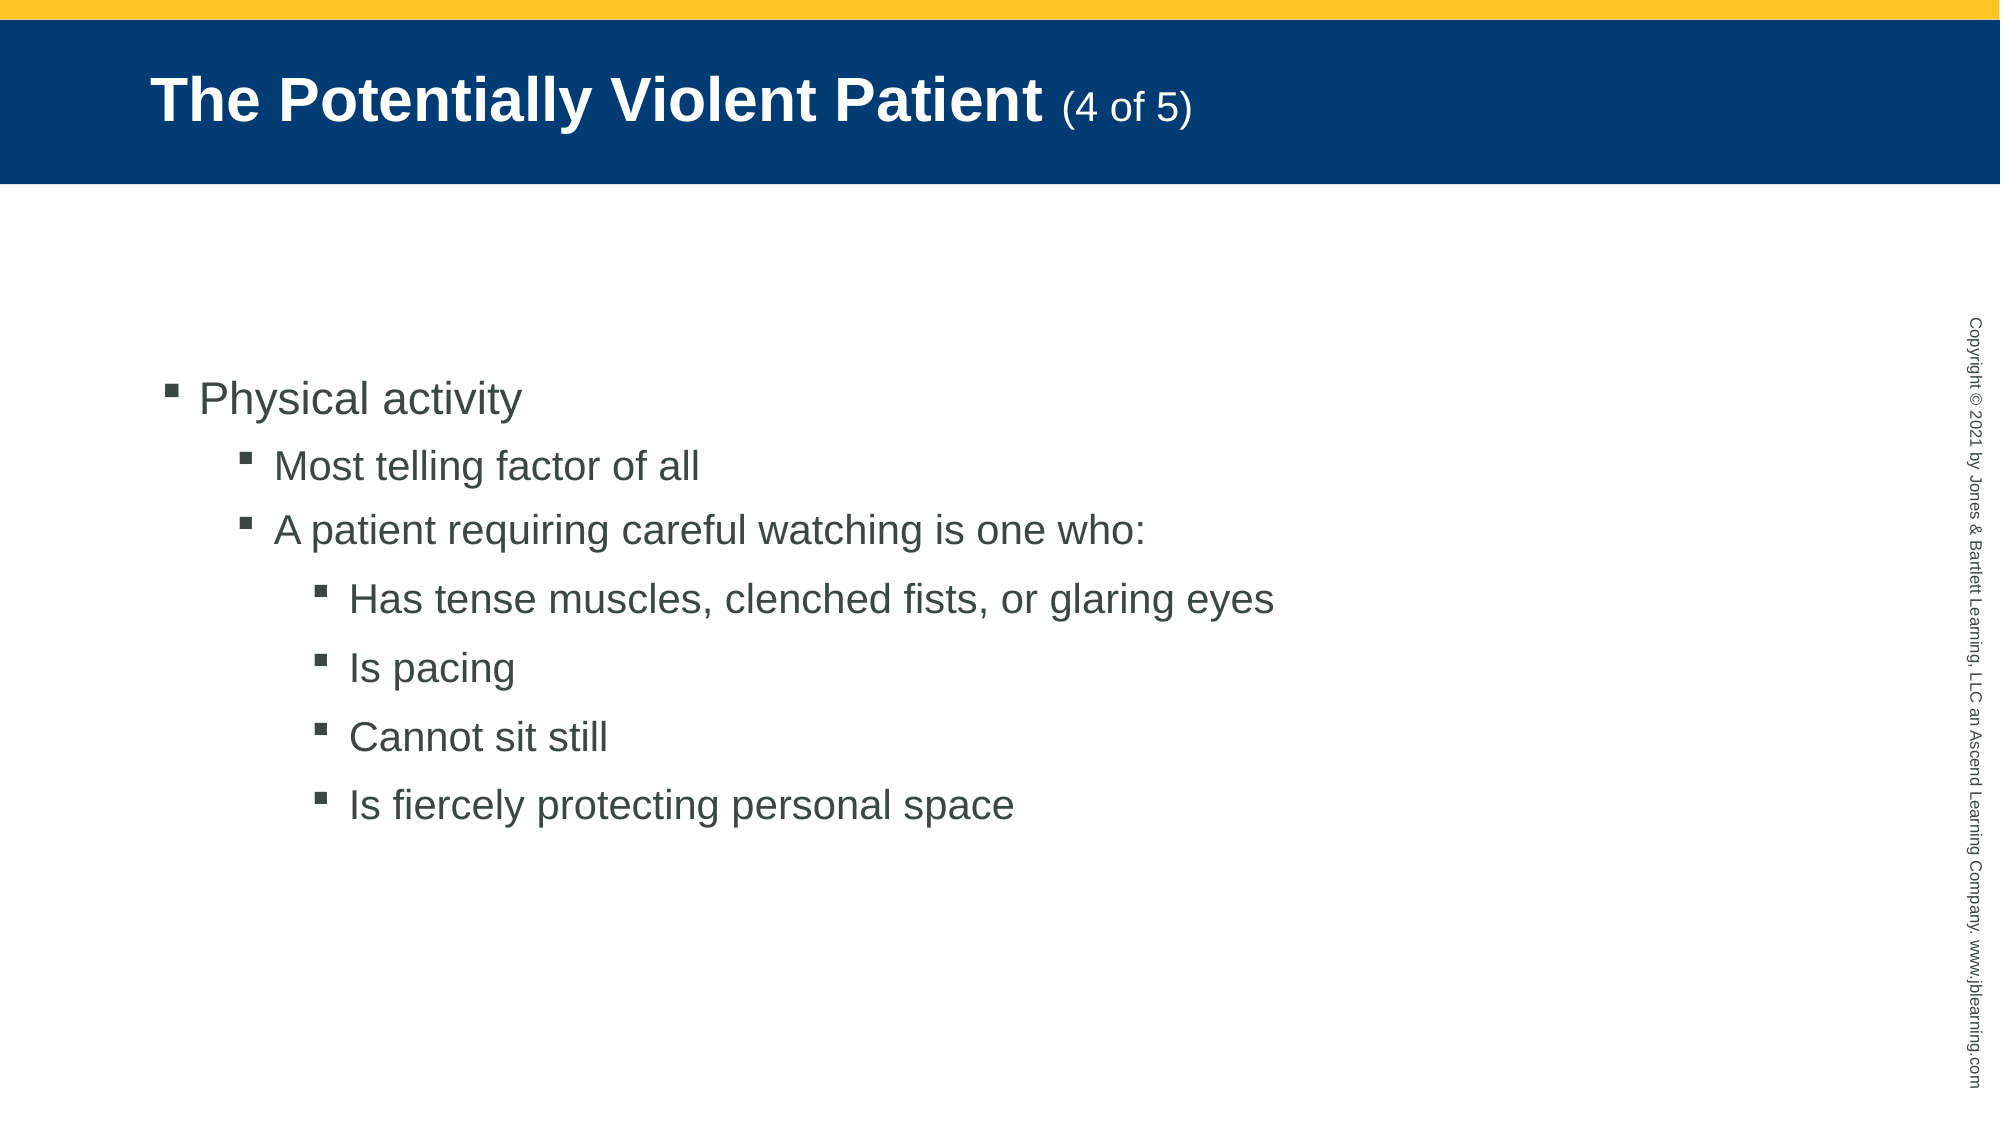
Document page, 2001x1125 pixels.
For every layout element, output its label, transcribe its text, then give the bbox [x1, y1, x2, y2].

title The Potentially Violent Patient (4 of 5) [0, 19, 2000, 185]
list Physical activity Most telling factor of all A patient requiring careful watching is one who: Has tense muscles, clenched fists, or glaring eyes Is pacing Cannot sit still Is fiercely protecting personal space [146, 361, 1859, 1016]
